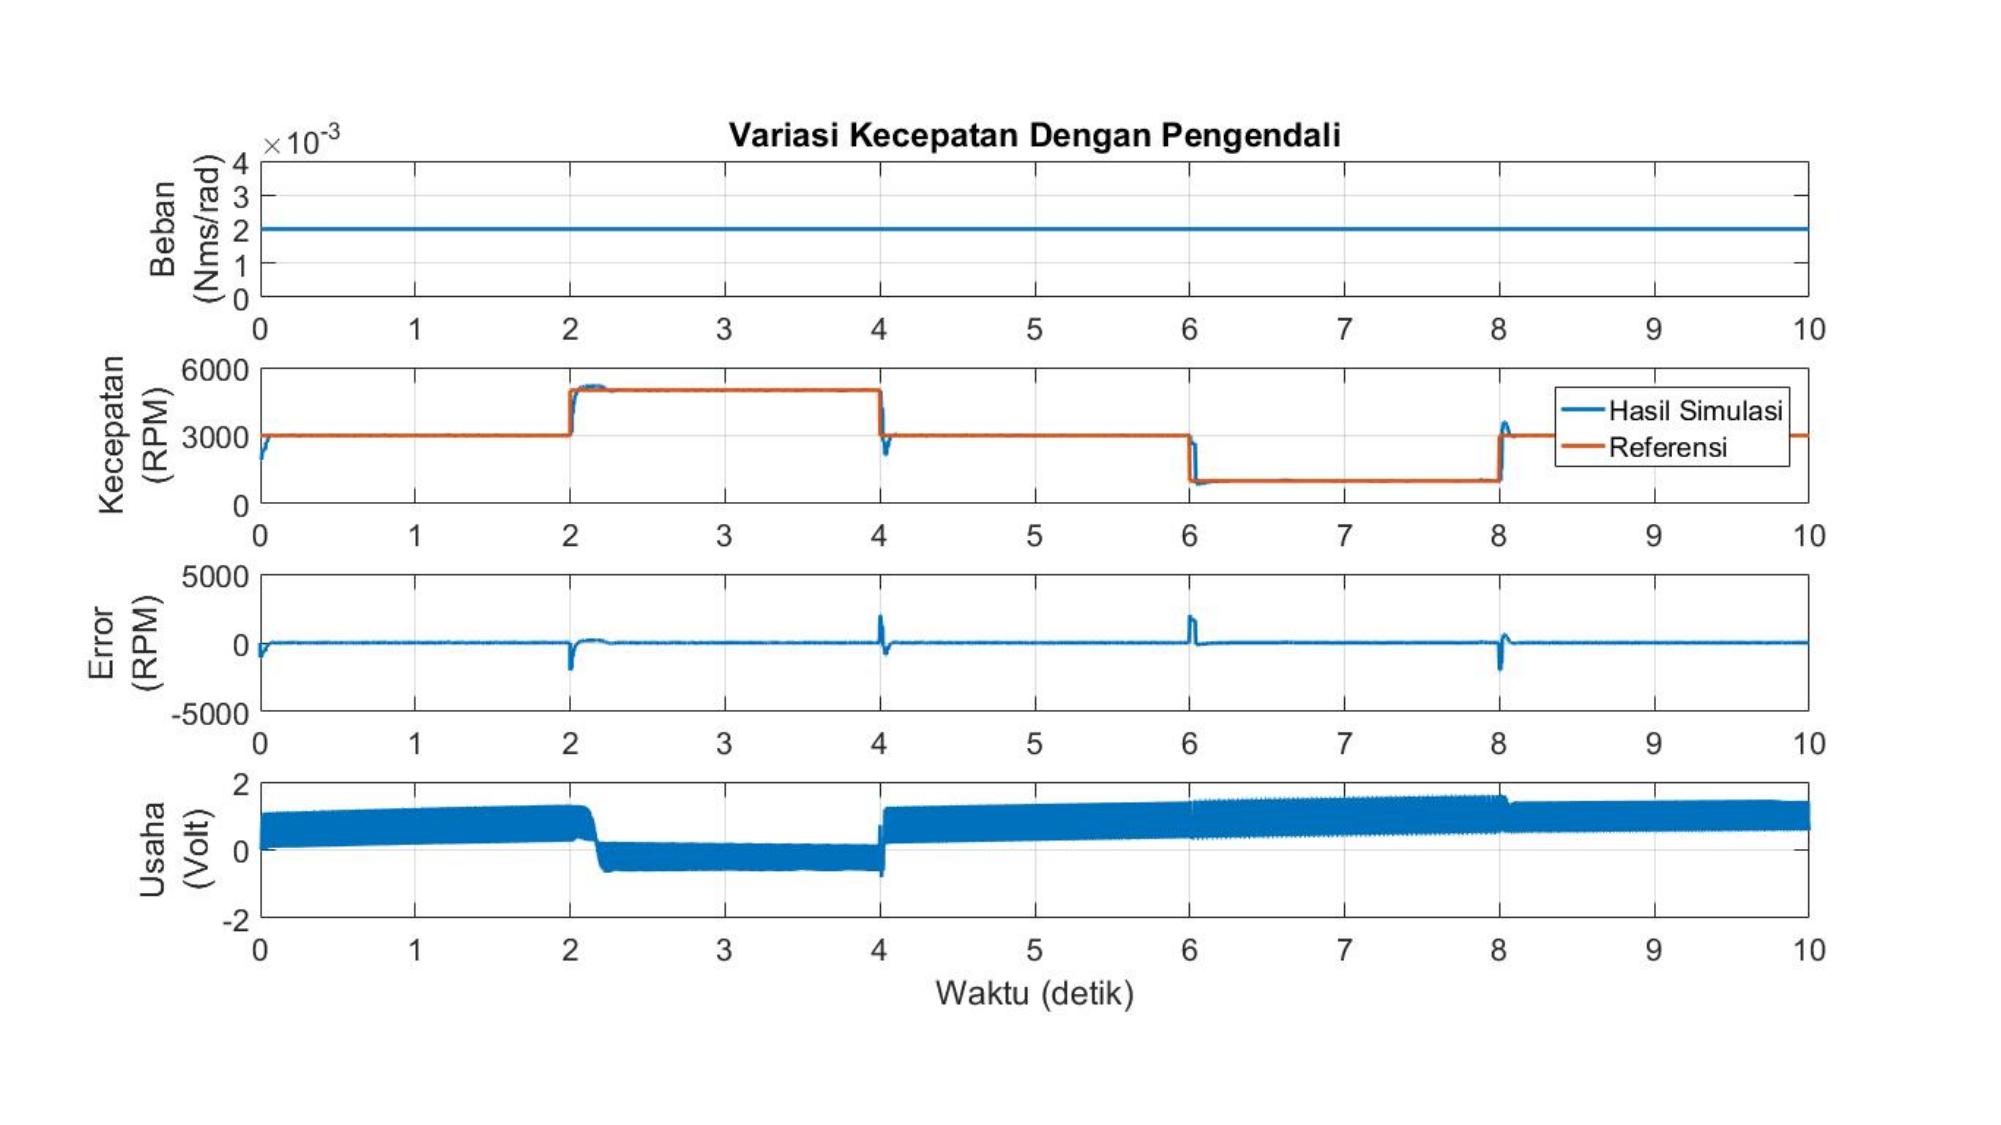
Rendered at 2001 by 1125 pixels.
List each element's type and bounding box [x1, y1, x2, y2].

picture [0, 90, 2000, 1035]
